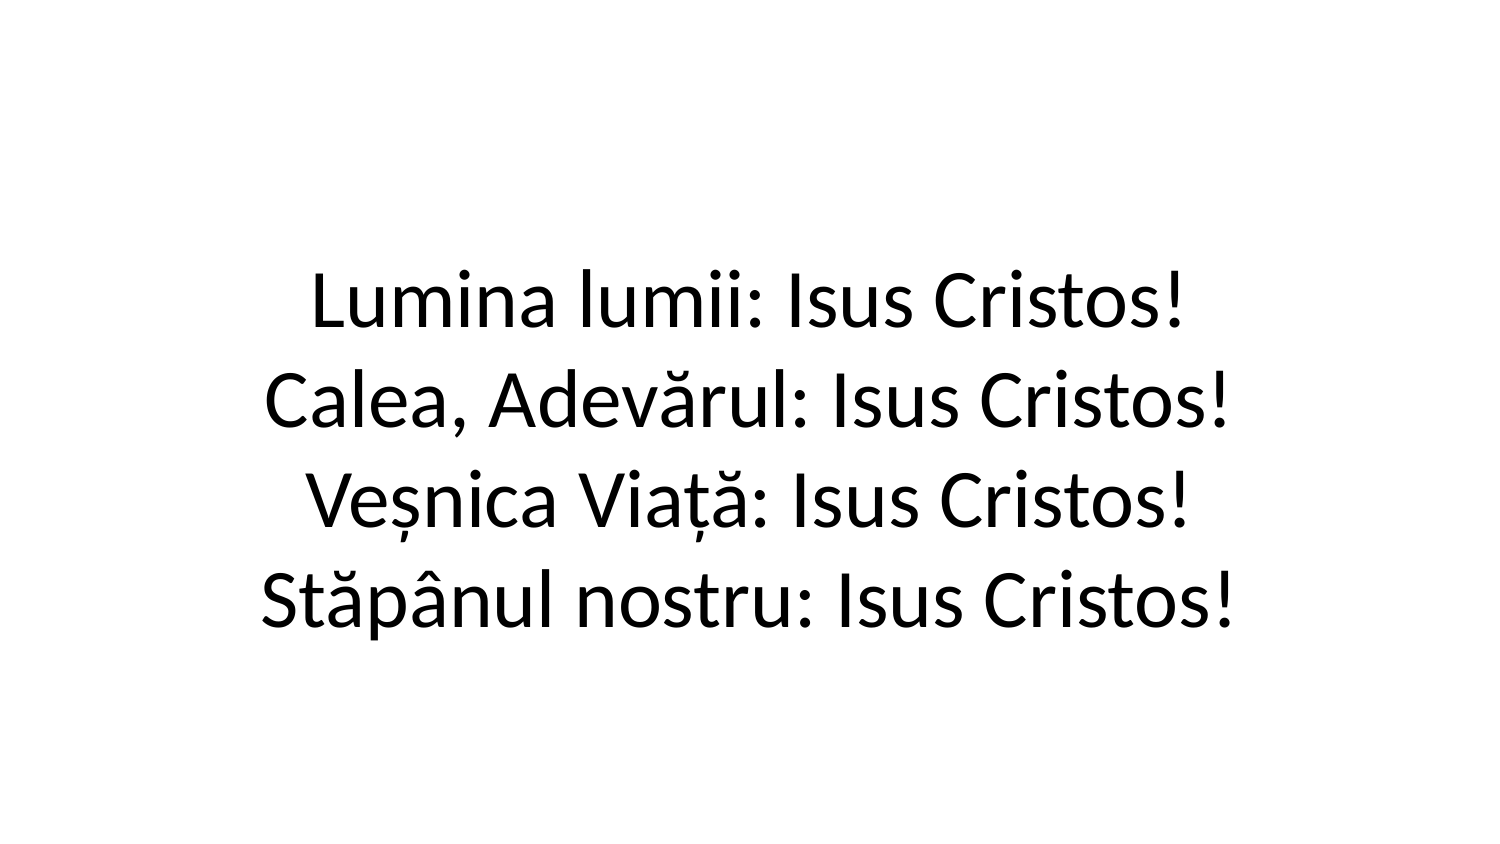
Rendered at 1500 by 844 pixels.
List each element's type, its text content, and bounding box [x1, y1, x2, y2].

text_box Lumina lumii: Isus Cristos! Calea, Adevărul: Isus Cristos! Veșnica Viață: Isus Cristos! Stăpânul nostru: Isus Cristos! [245, 192, 1255, 652]
